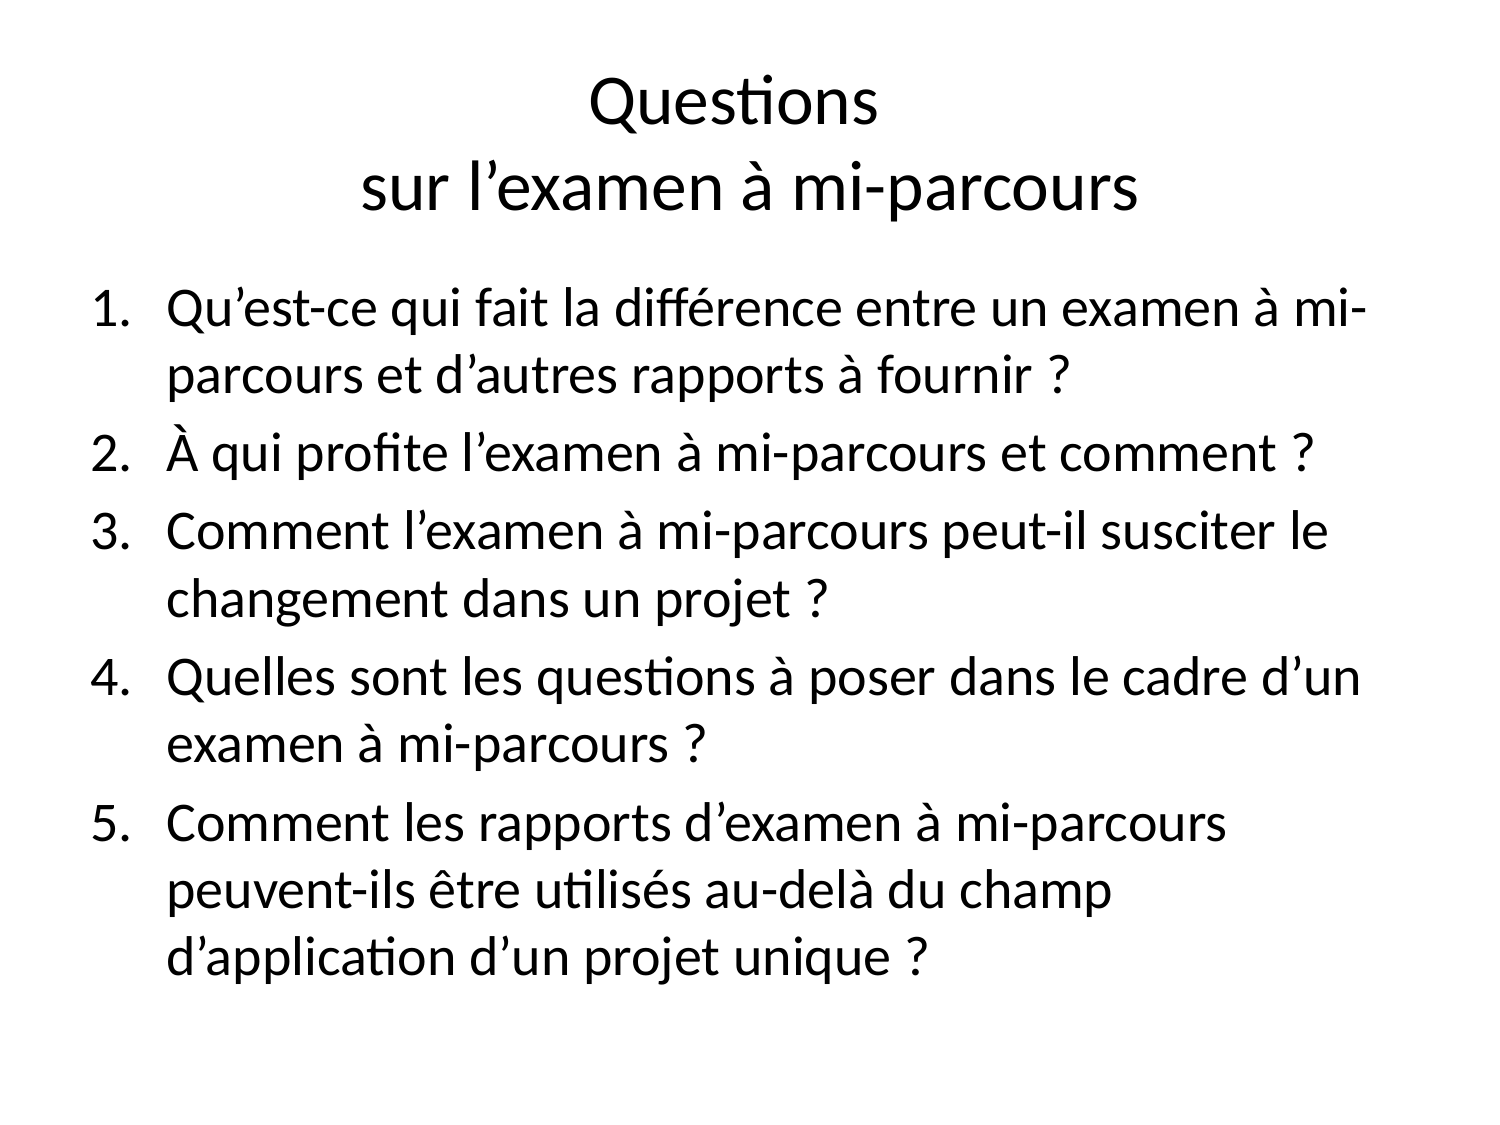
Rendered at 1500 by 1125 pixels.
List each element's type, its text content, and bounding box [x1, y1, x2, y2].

list Qu’est-ce qui fait la différence entre un examen à mi-parcours et d’autres rapports à fournir ? À qui profite l’examen à mi-parcours et comment ? Comment l’examen à mi-parcours peut-il susciter le changement dans un projet ? Quelles sont les questions à poser dans le cadre d’un examen à mi-parcours ? Comment les rapports d’examen à mi-parcours peuvent-ils être utilisés au-delà du champ d’application d’un projet unique ? [75, 262, 1425, 1005]
title Questions sur l’examen à mi-parcours [75, 45, 1425, 233]
